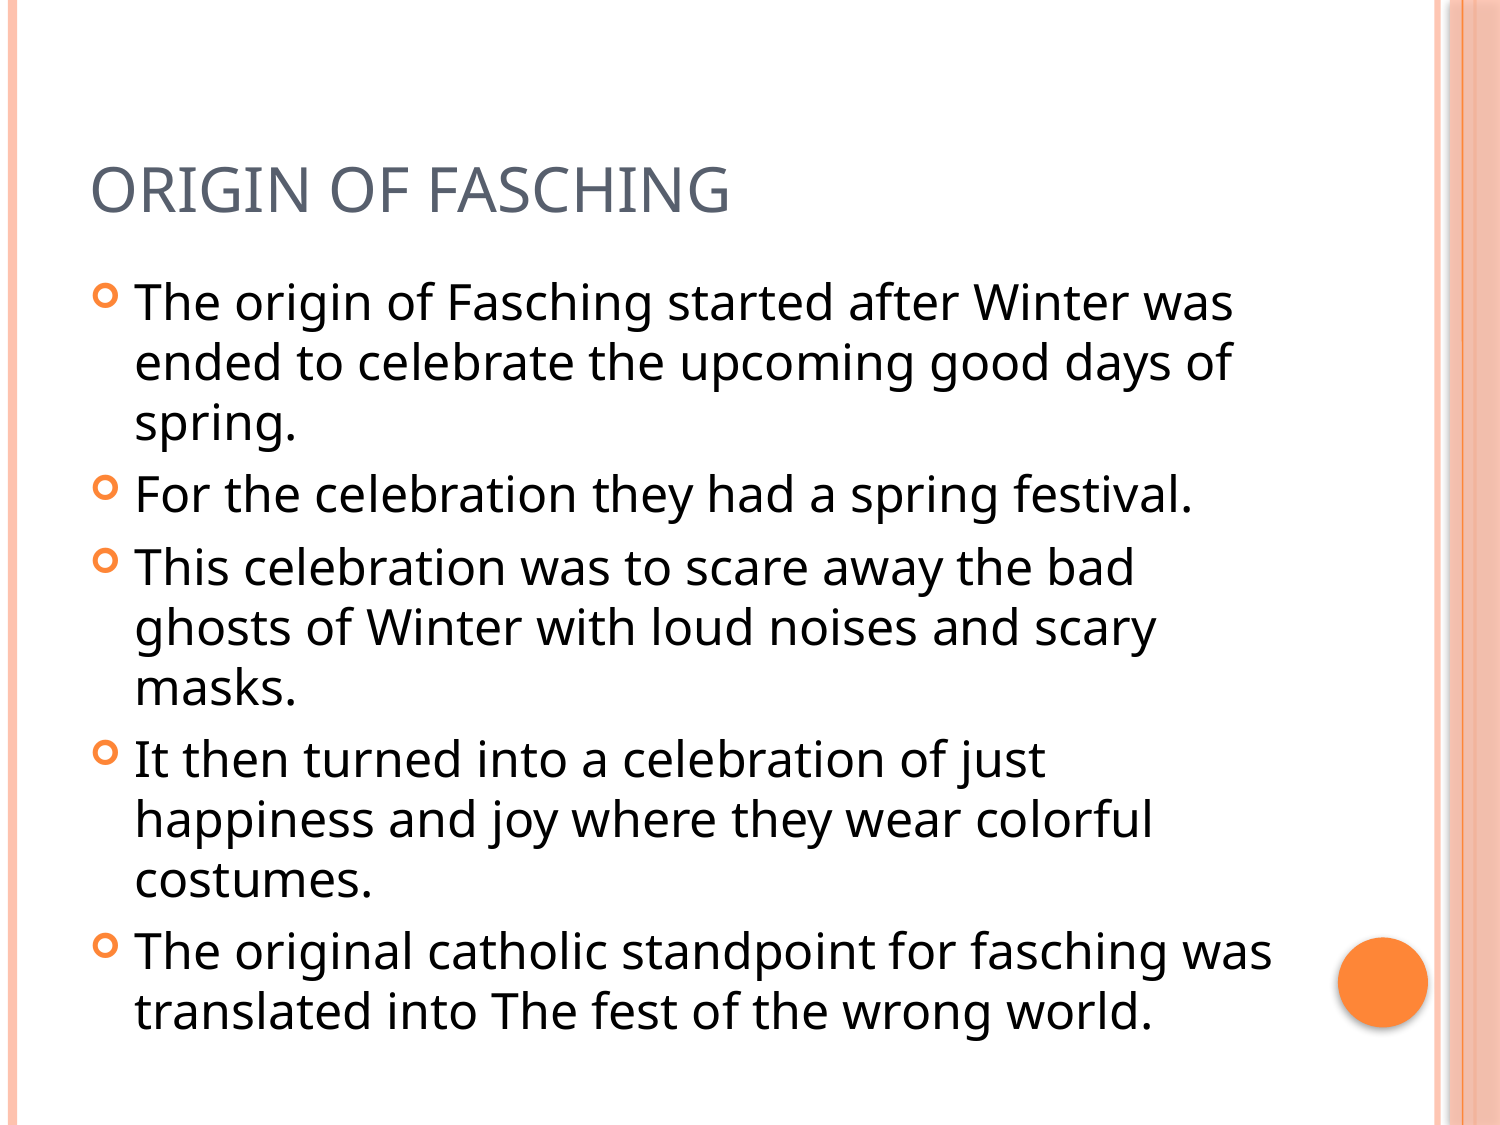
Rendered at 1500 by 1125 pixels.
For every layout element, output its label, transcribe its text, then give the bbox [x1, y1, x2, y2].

list The origin of Fasching started after Winter was ended to celebrate the upcoming good days of spring. For the celebration they had a spring festival. This celebration was to scare away the bad ghosts of Winter with loud noises and scary masks. It then turned into a celebration of just happiness and joy where they wear colorful costumes. The original catholic standpoint for fasching was translated into The fest of the wrong world. [75, 262, 1300, 1062]
title Origin of Fasching [75, 45, 1300, 233]
